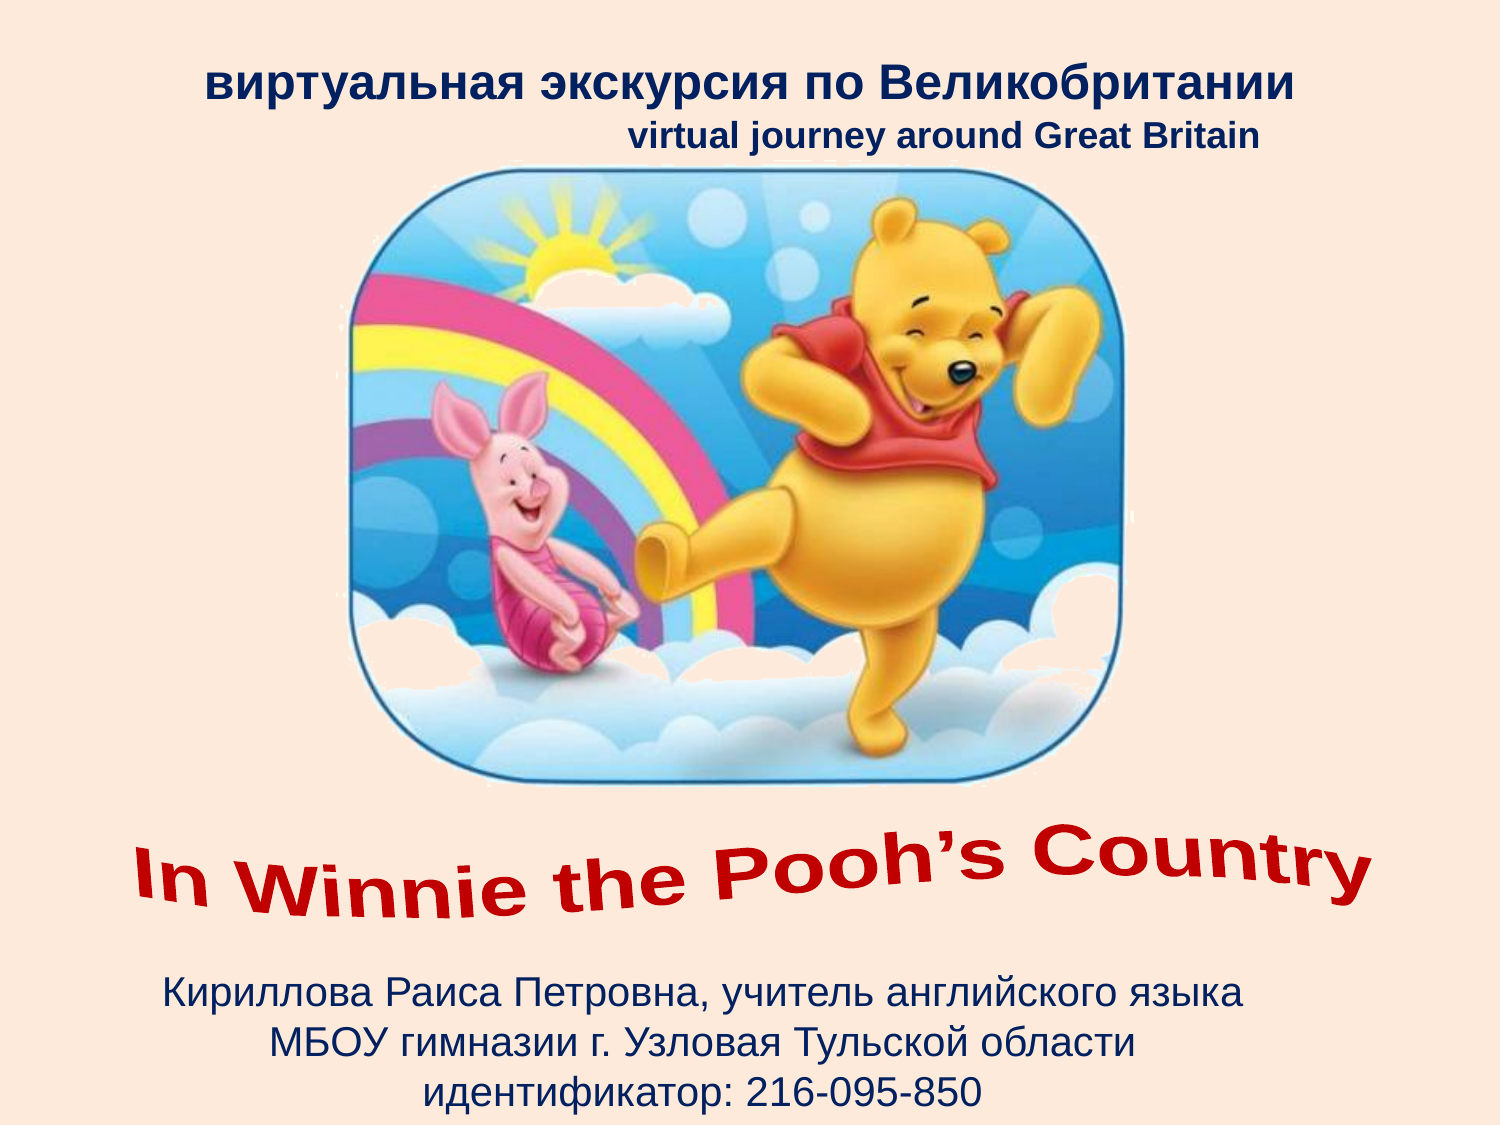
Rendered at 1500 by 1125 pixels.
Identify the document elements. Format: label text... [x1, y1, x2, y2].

text_box Кириллова Раиса Петровна, учитель английского языка МБОУ гимназии г. Узловая Тульской области идентификатор: 216-095-850 [88, 956, 1317, 1122]
picture [336, 160, 1134, 788]
text_box виртуальная экскурсия по Великобритании [53, 42, 1447, 118]
text_box virtual journey around Great Britain [612, 103, 1312, 164]
